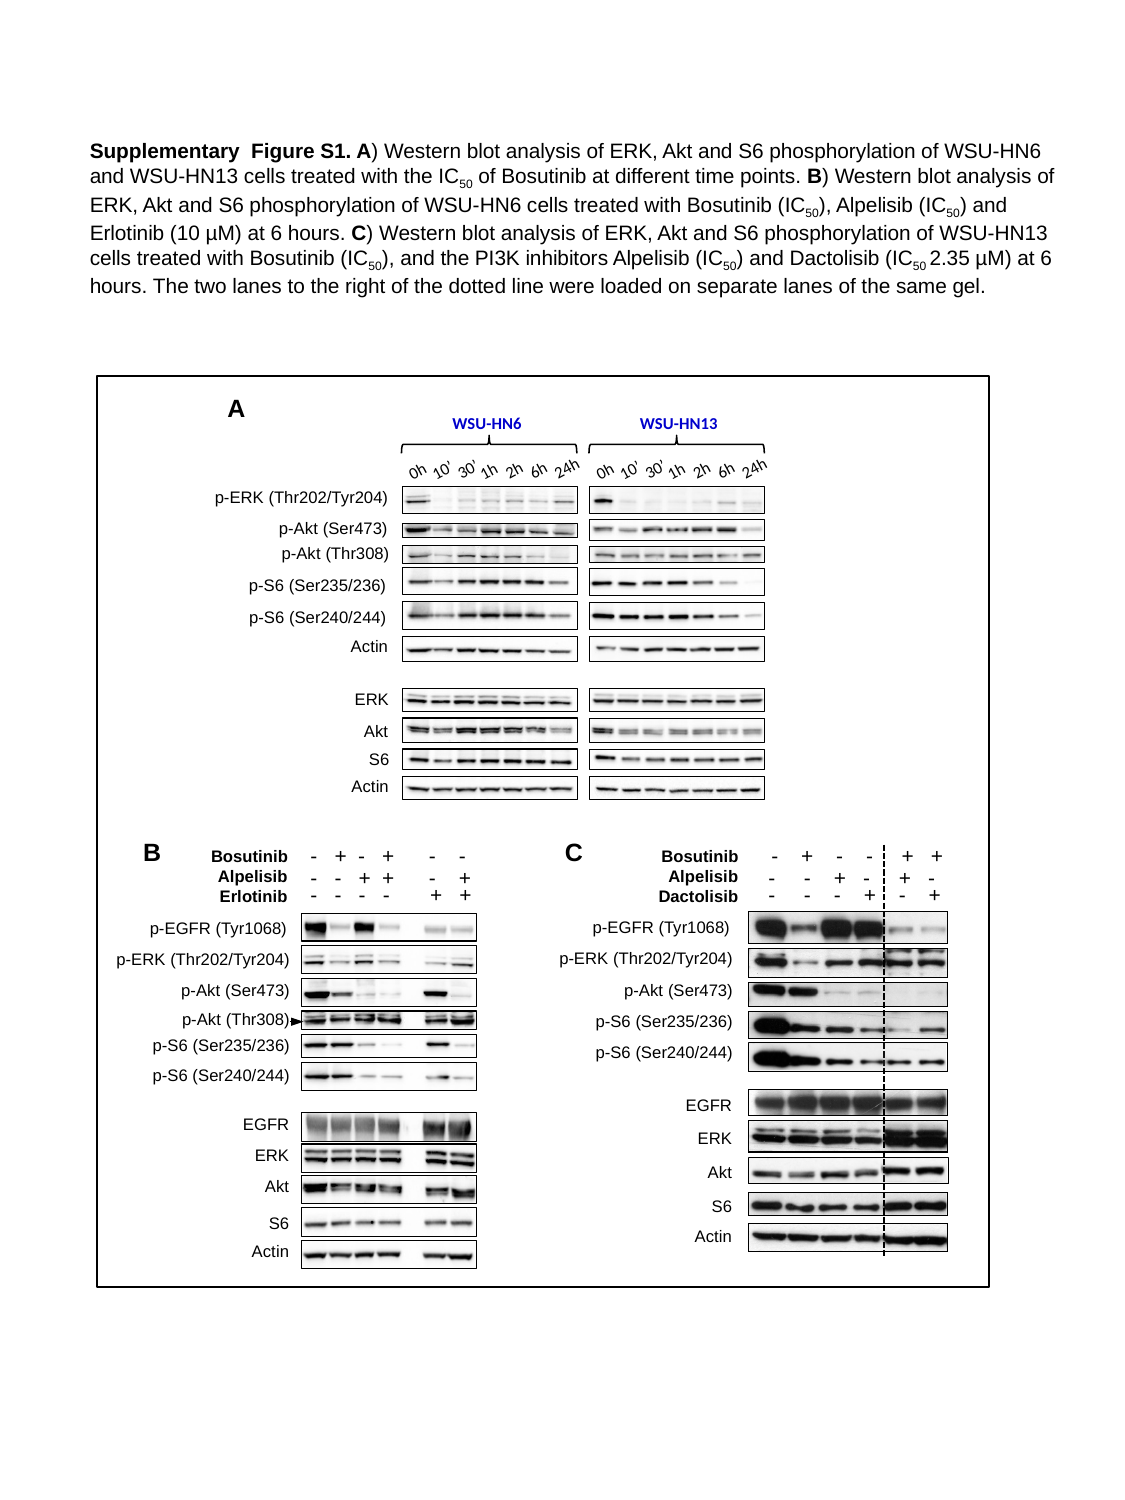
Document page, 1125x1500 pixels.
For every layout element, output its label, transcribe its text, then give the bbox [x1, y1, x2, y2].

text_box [96, 375, 989, 1288]
text_box Supplementary Figure S1. A) Western blot analysis of ERK, Akt and S6 phosphorylation of WSU-HN6 and WSU-HN13 cells treated with the IC50 of Bosutinib at different time points. B) Western blot analysis of ERK, Akt and S6 phosphorylation of WSU-HN6 cells treated with Bosutinib (IC50), Alpelisib (IC50) and Erlotinib (10 µM) at 6 hours. C) Western blot analysis of ERK, Akt and S6 phosphorylation of WSU-HN13 cells treated with Bosutinib (IC50), and the PI3K inhibitors Alpelisib (IC50) and Dactolisib (IC50 2.35 µM) at 6 hours. The two lanes to the right of the dotted line were loaded on separate lanes of the same gel. [75, 130, 1075, 356]
